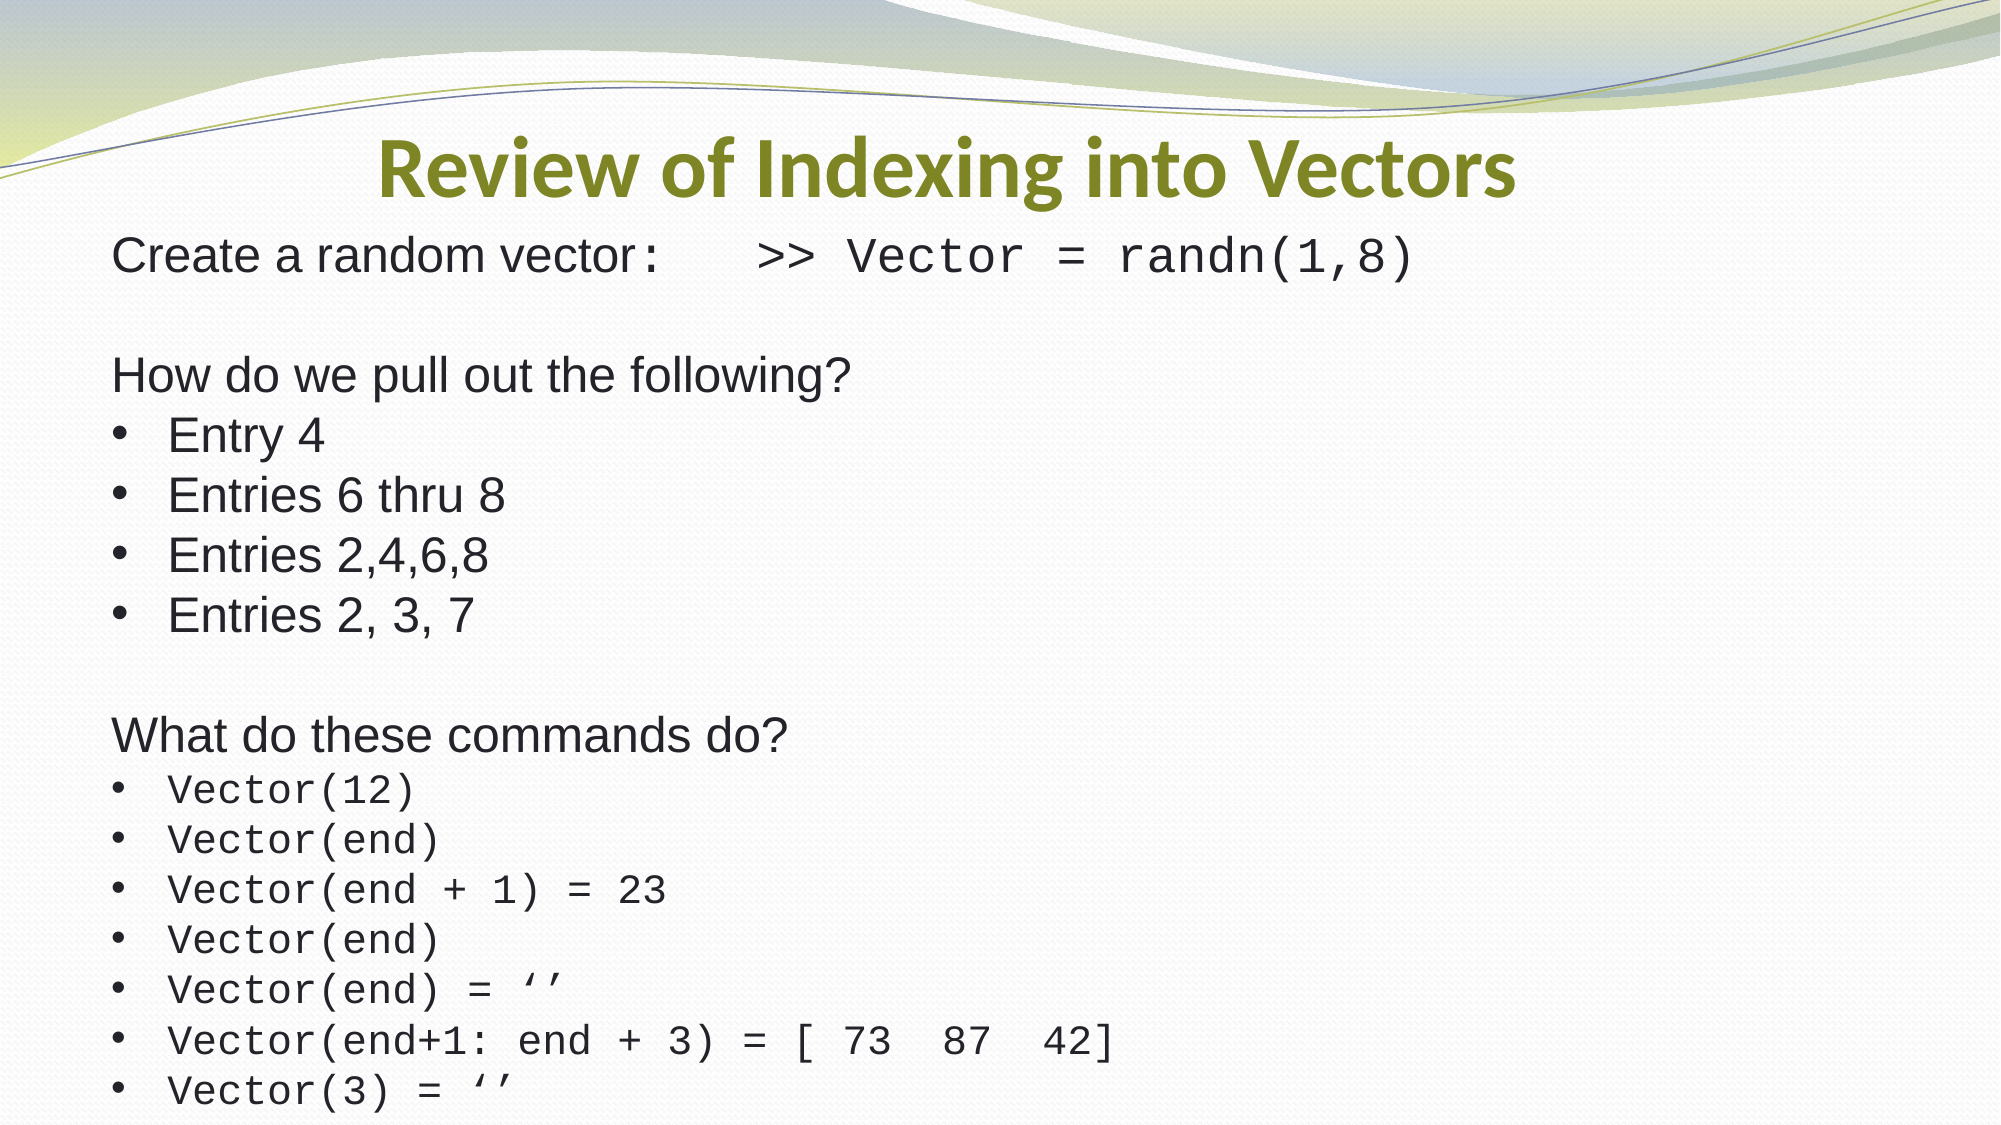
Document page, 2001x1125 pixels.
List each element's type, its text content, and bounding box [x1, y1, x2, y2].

title Review of Indexing into Vectors [272, 27, 1623, 214]
text_box Create a random vector: >> Vector = randn(1,8) How do we pull out the following? Entry 4 Entries 6 thru 8 Entries 2,4,6,8 Entries 2, 3, 7 What do these commands do? Vector(12) Vector(end) Vector(end + 1) = 23 Vector(end) Vector(end) = ‘’ Vector(end+1: end + 3) = [ 73 87 42] Vector(3) = ‘’ [96, 214, 1906, 1125]
